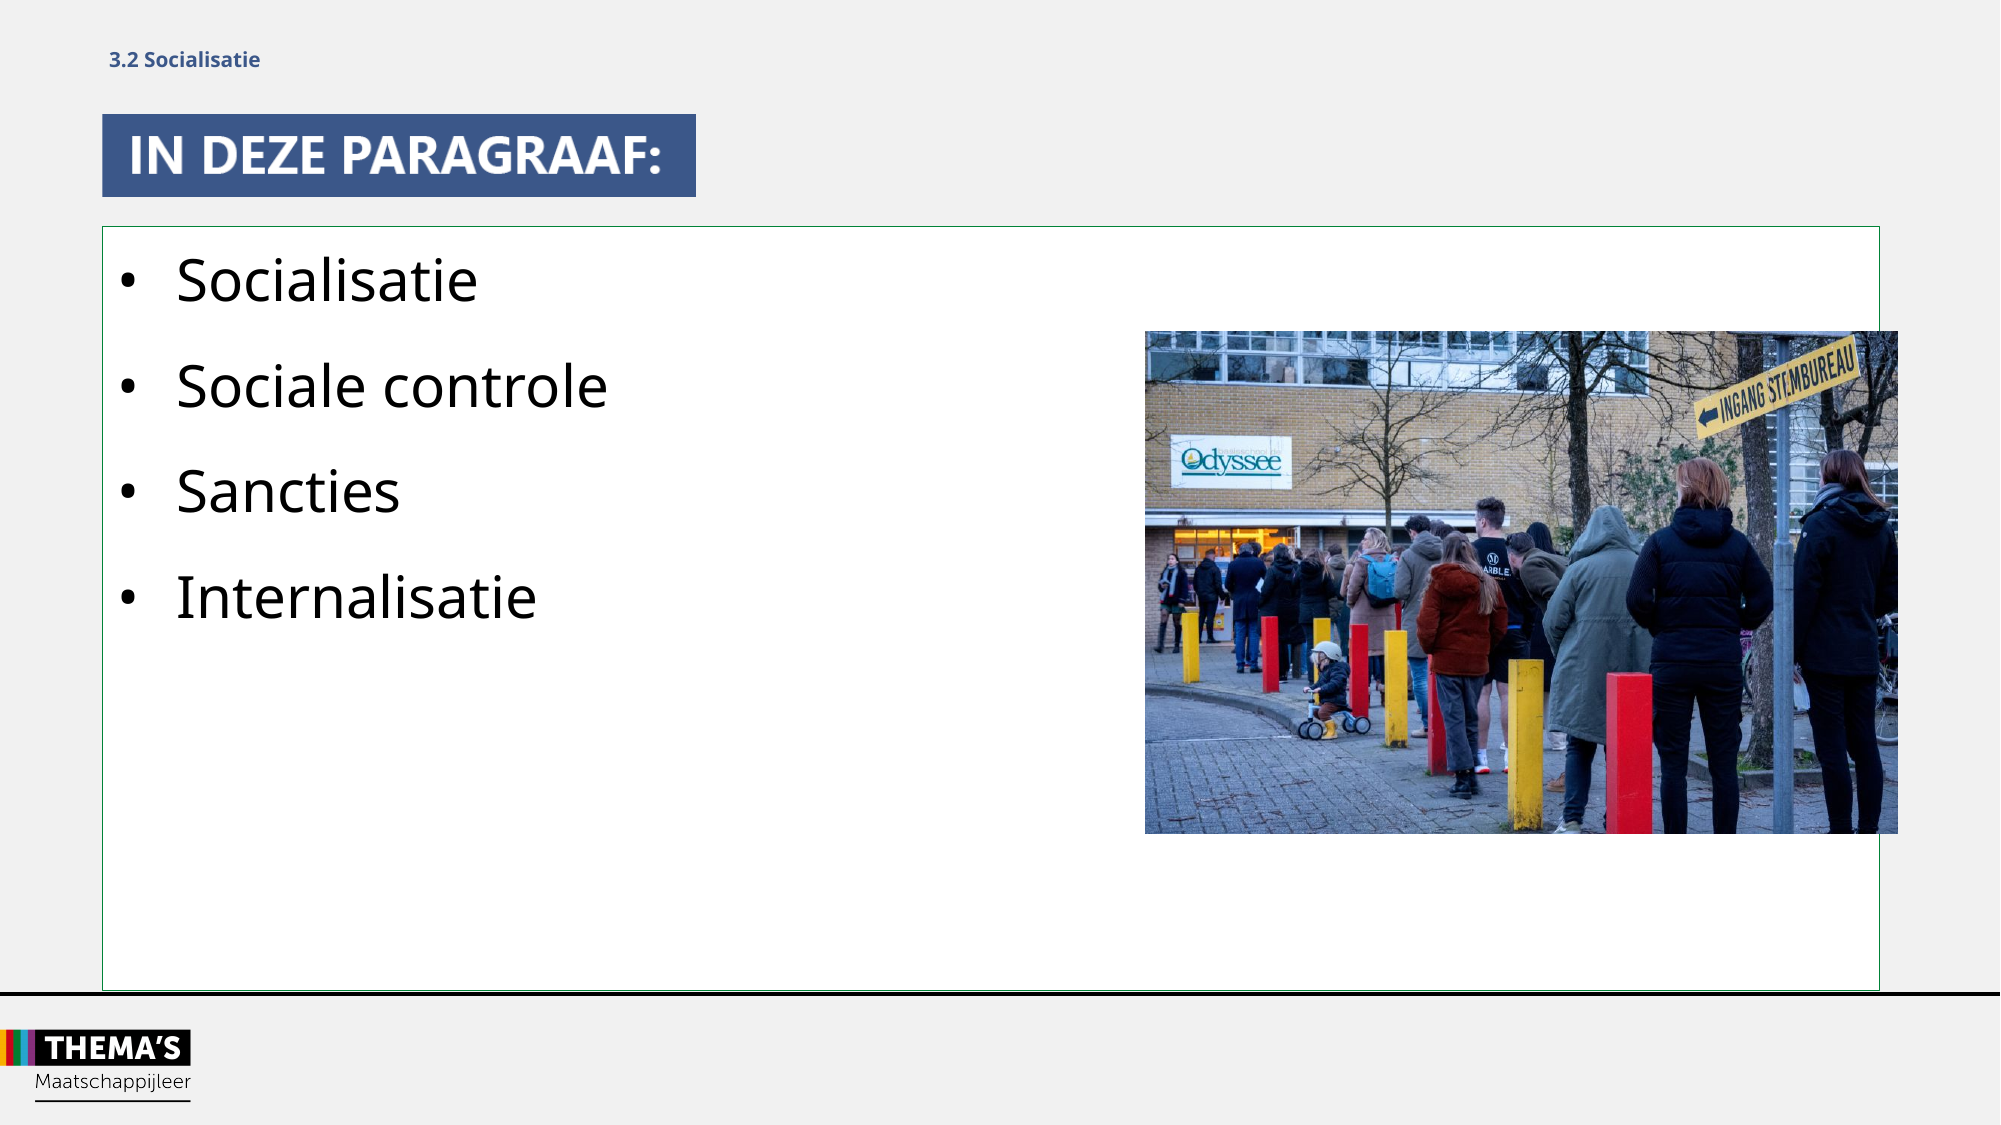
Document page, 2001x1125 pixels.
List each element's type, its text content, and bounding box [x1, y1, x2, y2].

picture [1145, 331, 1898, 834]
list • Socialisatie • Sociale controle • Sancties • Internalisatie [102, 226, 1880, 991]
picture [0, 993, 203, 1125]
list 3.2 Socialisatie [94, 33, 941, 88]
